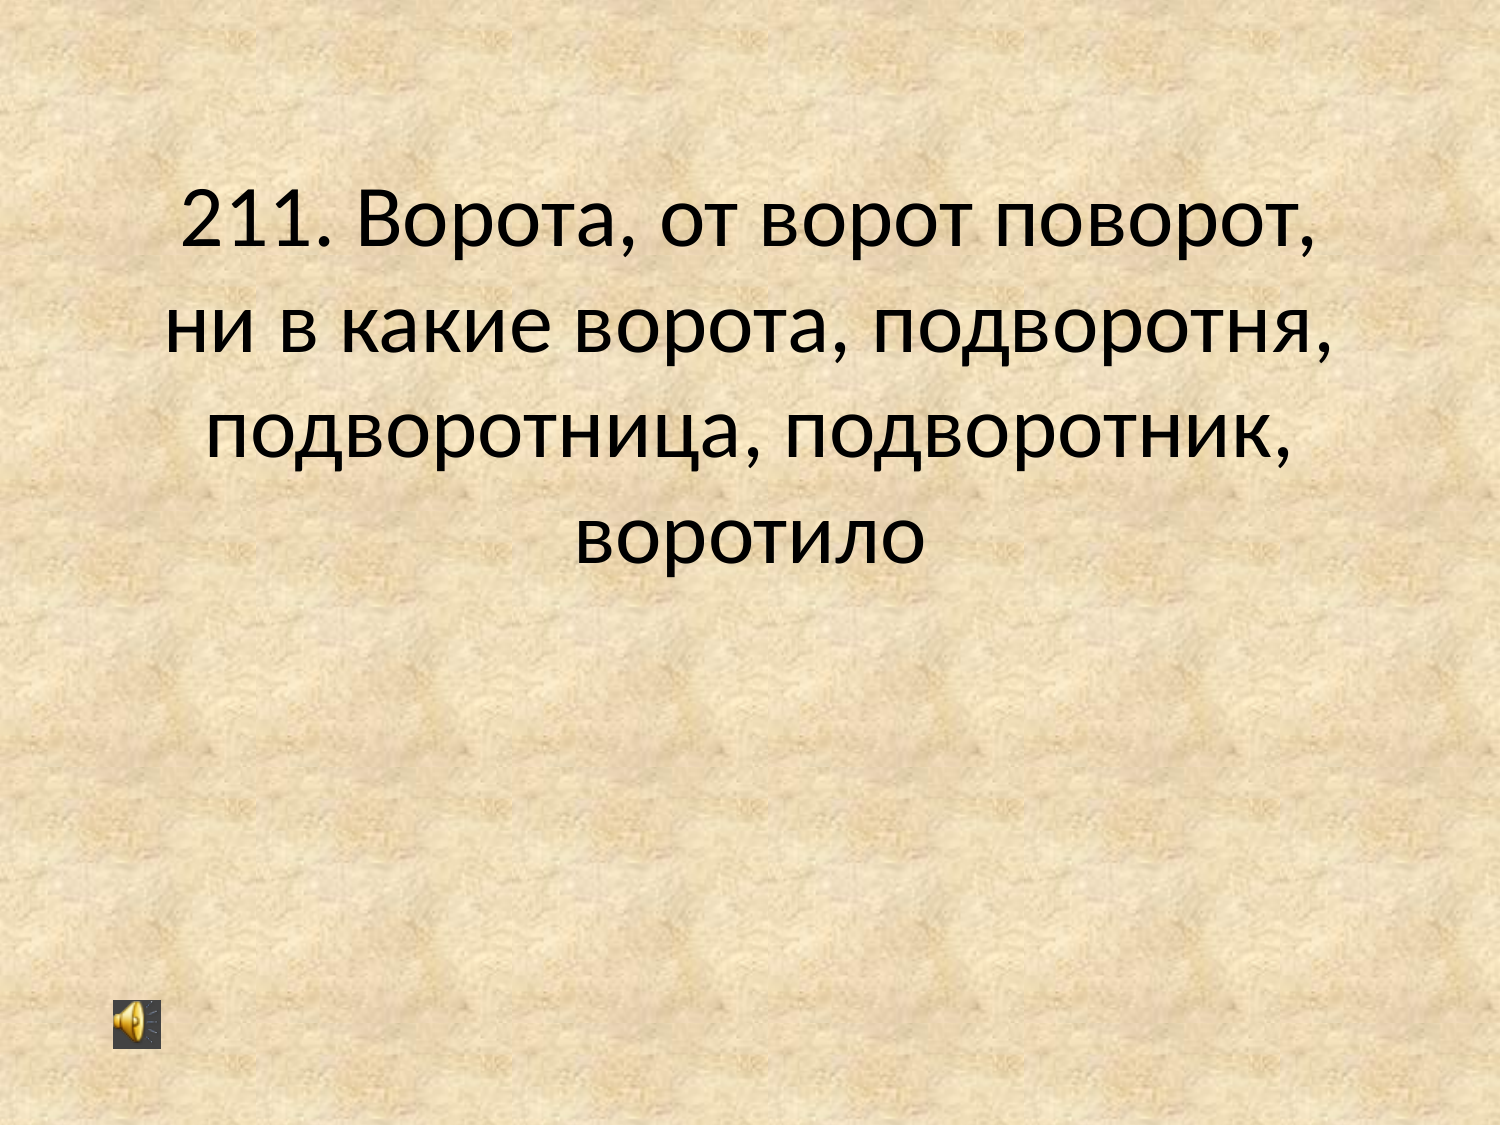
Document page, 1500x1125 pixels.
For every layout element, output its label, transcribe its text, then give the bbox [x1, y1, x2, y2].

title 211. Ворота, от ворот поворот, ни в какие ворота, подворотня, подворотница, подворотник, воротило [112, 149, 1388, 591]
picture [0, 0, 1500, 1125]
